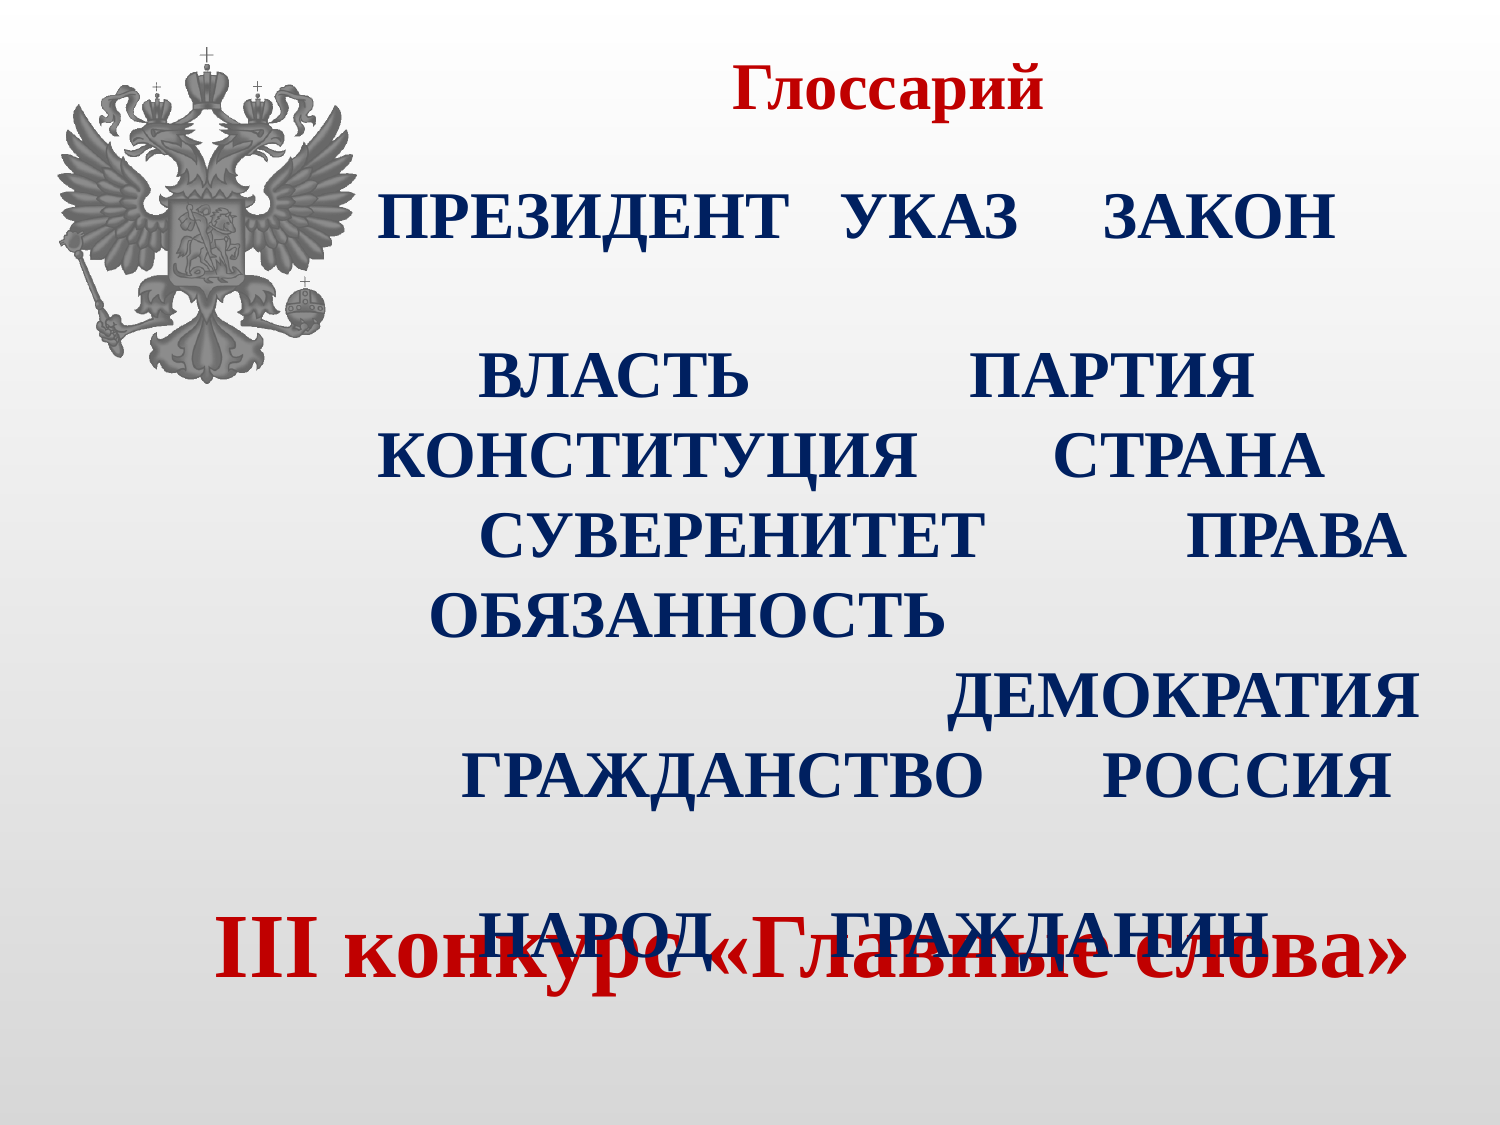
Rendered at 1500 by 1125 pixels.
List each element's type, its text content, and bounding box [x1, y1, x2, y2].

text_box III конкурс «Главные слова» [58, 878, 363, 1004]
picture [34, 46, 379, 390]
text_box ПРЕЗИДЕНТ УКАЗ ЗАКОН ВЛАСТЬ ПАРТИЯ КОНСТИТУЦИЯ СТРАНА СУВЕРЕНИТЕТ ПРАВА ОБЯЗАННОСТЬ ДЕМОКРАТИЯ ГРАЖДАНСТВО РОССИЯ НАРОД ГРАЖДАНИН [363, 163, 1477, 1059]
text_box Глоссарий [398, 35, 1430, 130]
